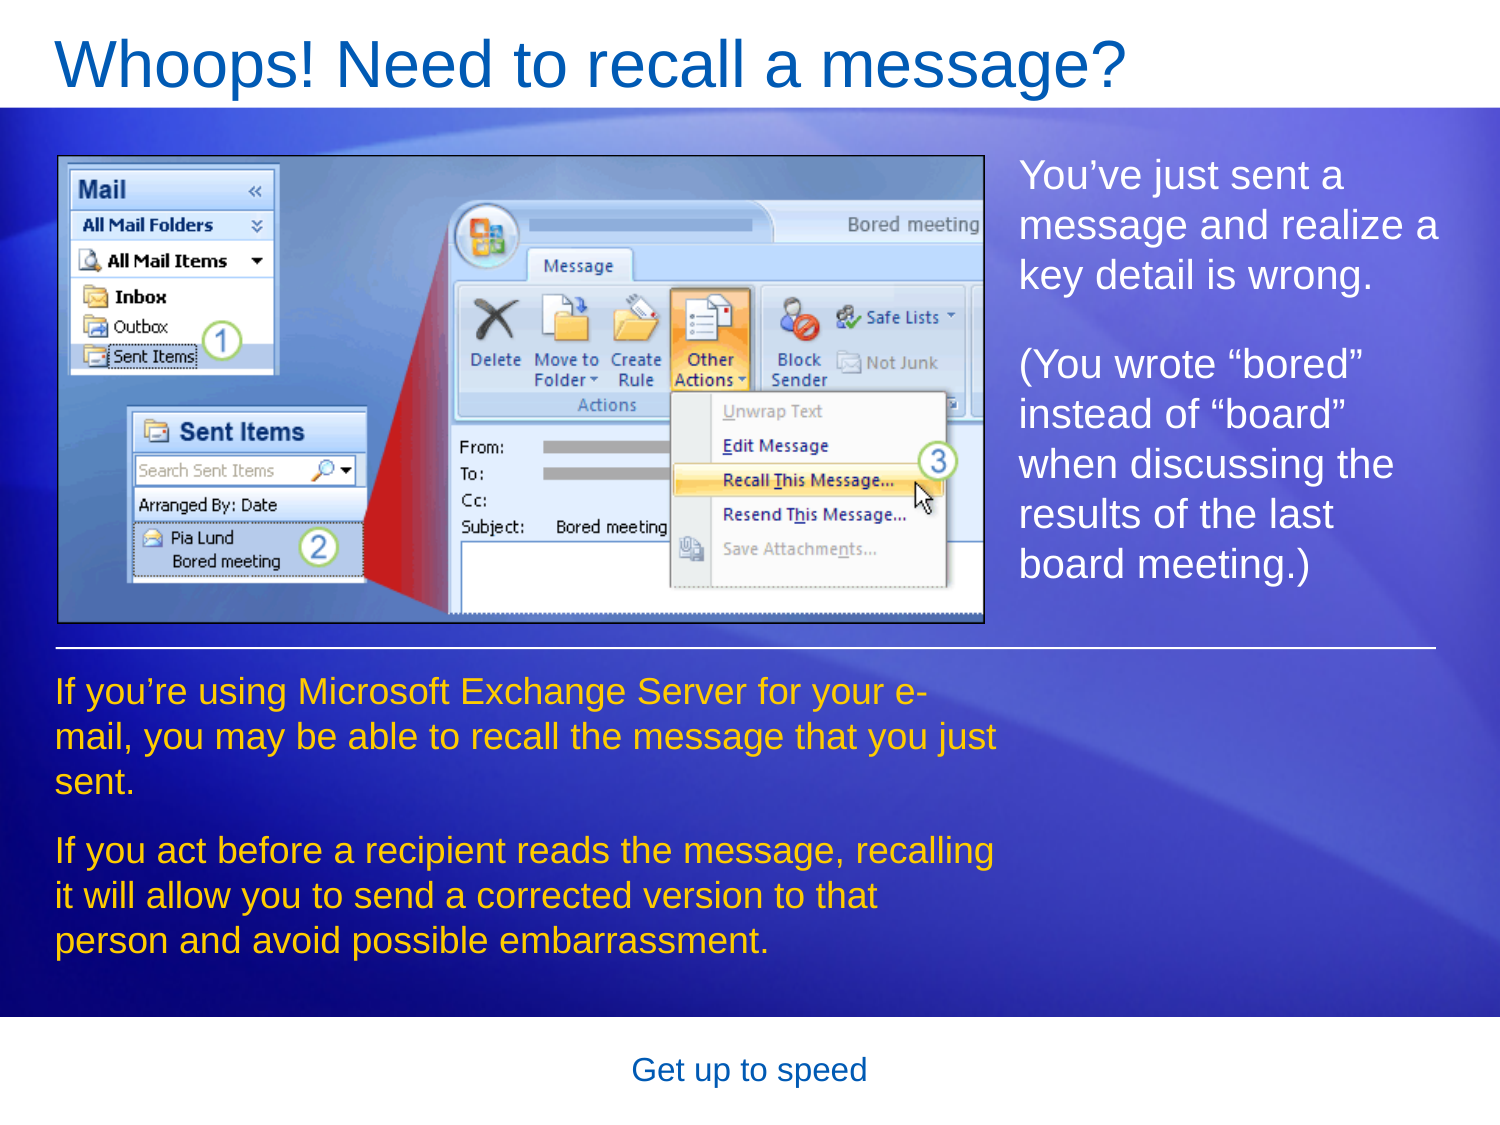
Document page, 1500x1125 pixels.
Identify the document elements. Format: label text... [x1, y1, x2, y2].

text_box If you’re using Microsoft Exchange Server for your e-mail, you may be able to recall the message that you just sent. If you act before a recipient reads the message, recalling it will allow you to send a corrected version to that person and avoid possible embarrassment. [39, 659, 1014, 975]
picture [0, 108, 1500, 1017]
footer Get up to speed [445, 1016, 1055, 1096]
text_box You’ve just sent a message and realize a key detail is wrong. (You wrote “bored” instead of “board” when discussing the results of the last board meeting.) [1003, 140, 1454, 594]
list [57, 155, 985, 624]
title Whoops! Need to recall a message? [39, 10, 1500, 112]
